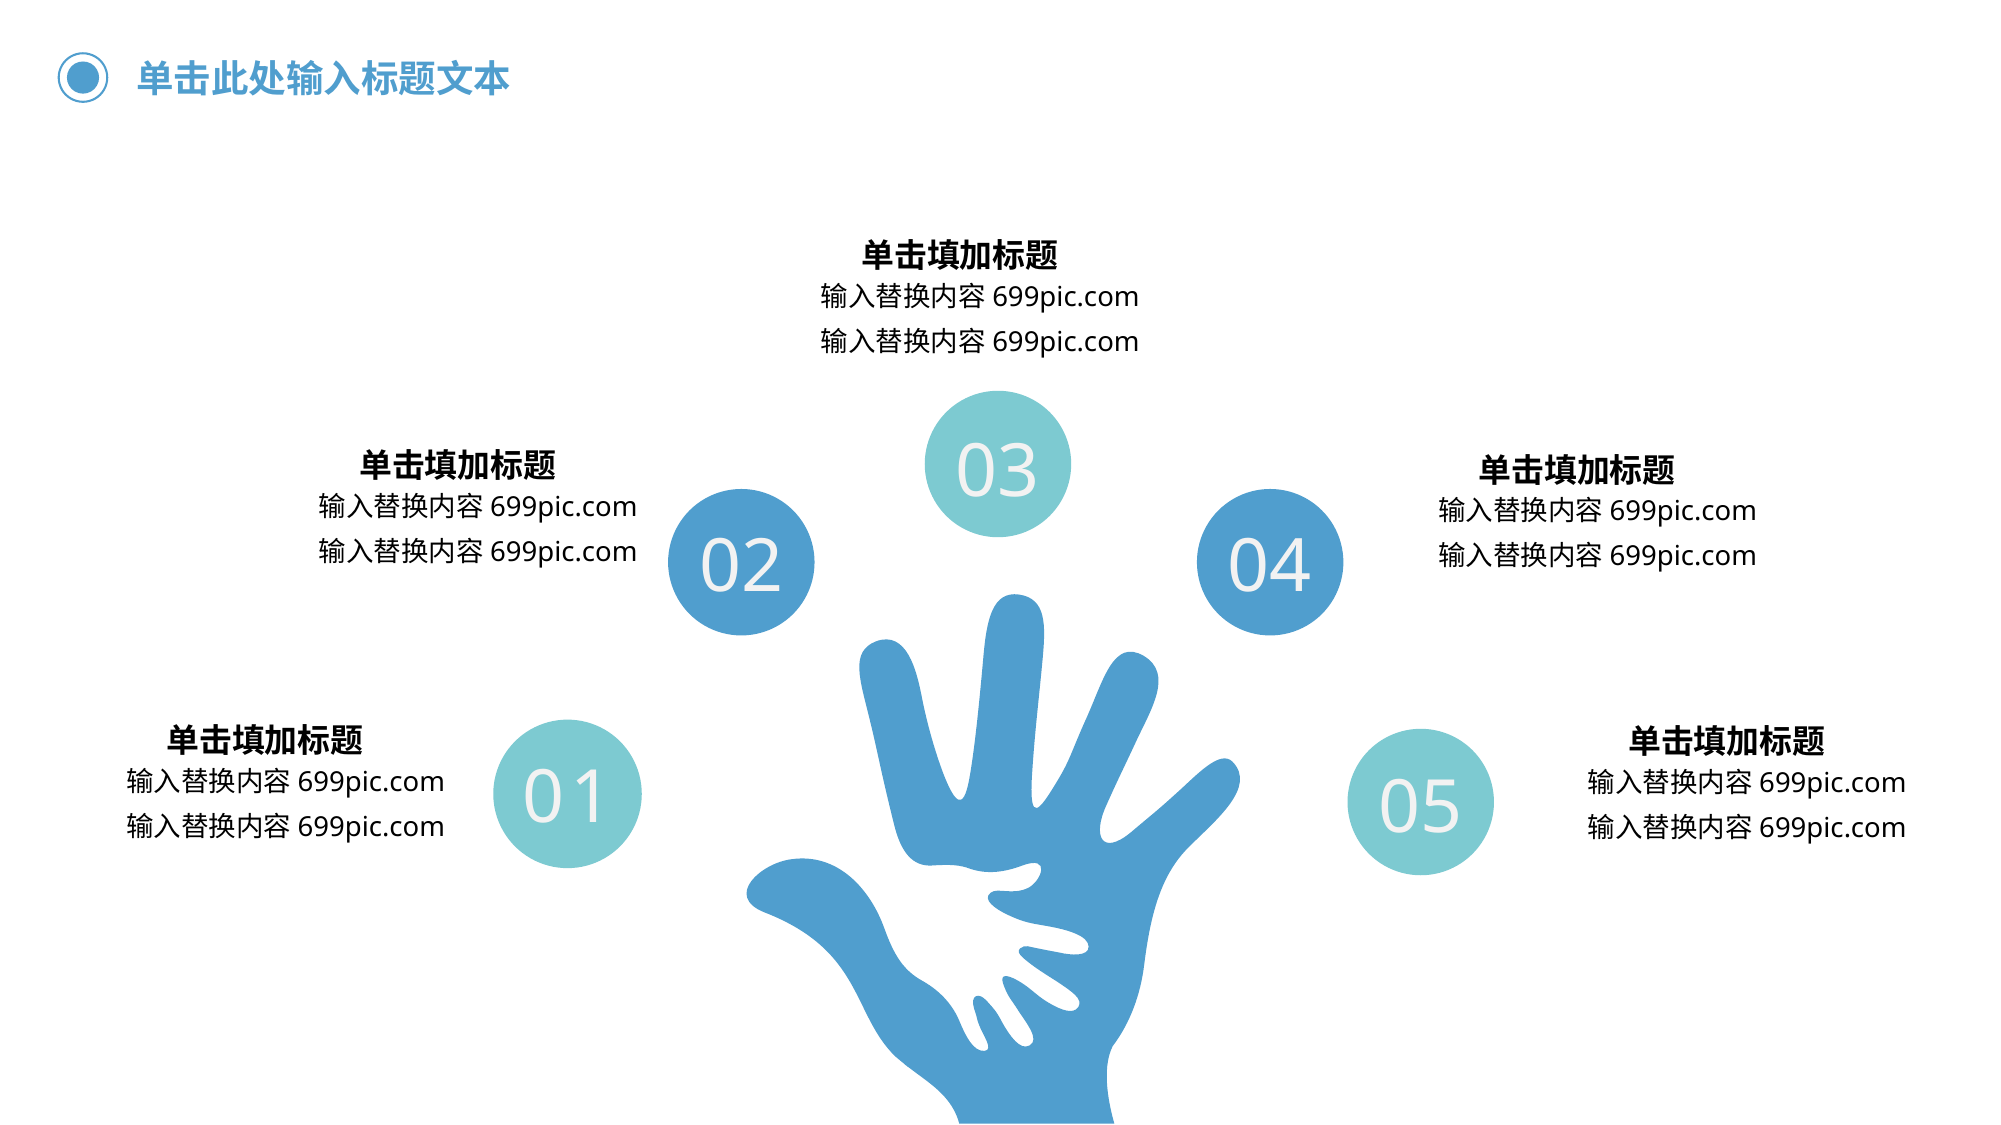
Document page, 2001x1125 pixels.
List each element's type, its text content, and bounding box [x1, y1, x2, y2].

text_box 单击填加标题 [1591, 713, 1862, 761]
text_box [1196, 488, 1344, 636]
text_box 输入替换内容699pic.com 输入替换内容699pic.com [74, 756, 494, 850]
text_box 输入替换内容699pic.com 输入替换内容699pic.com [1535, 757, 1959, 851]
text_box [746, 594, 1240, 1124]
text_box 输入替换内容699pic.com 输入替换内容699pic.com [1385, 485, 1810, 579]
text_box 单击填加标题 [322, 436, 593, 485]
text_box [494, 720, 641, 868]
text_box 单击填加标题 [129, 712, 401, 760]
text_box 单击填加标题 [824, 227, 1096, 275]
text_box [1347, 728, 1494, 876]
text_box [924, 390, 1072, 538]
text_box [58, 47, 529, 108]
text_box 输入替换内容699pic.com 输入替换内容699pic.com [768, 271, 1192, 365]
text_box 输入替换内容699pic.com 输入替换内容699pic.com [266, 481, 690, 575]
text_box 单击填加标题 [1441, 441, 1713, 489]
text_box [668, 488, 815, 636]
